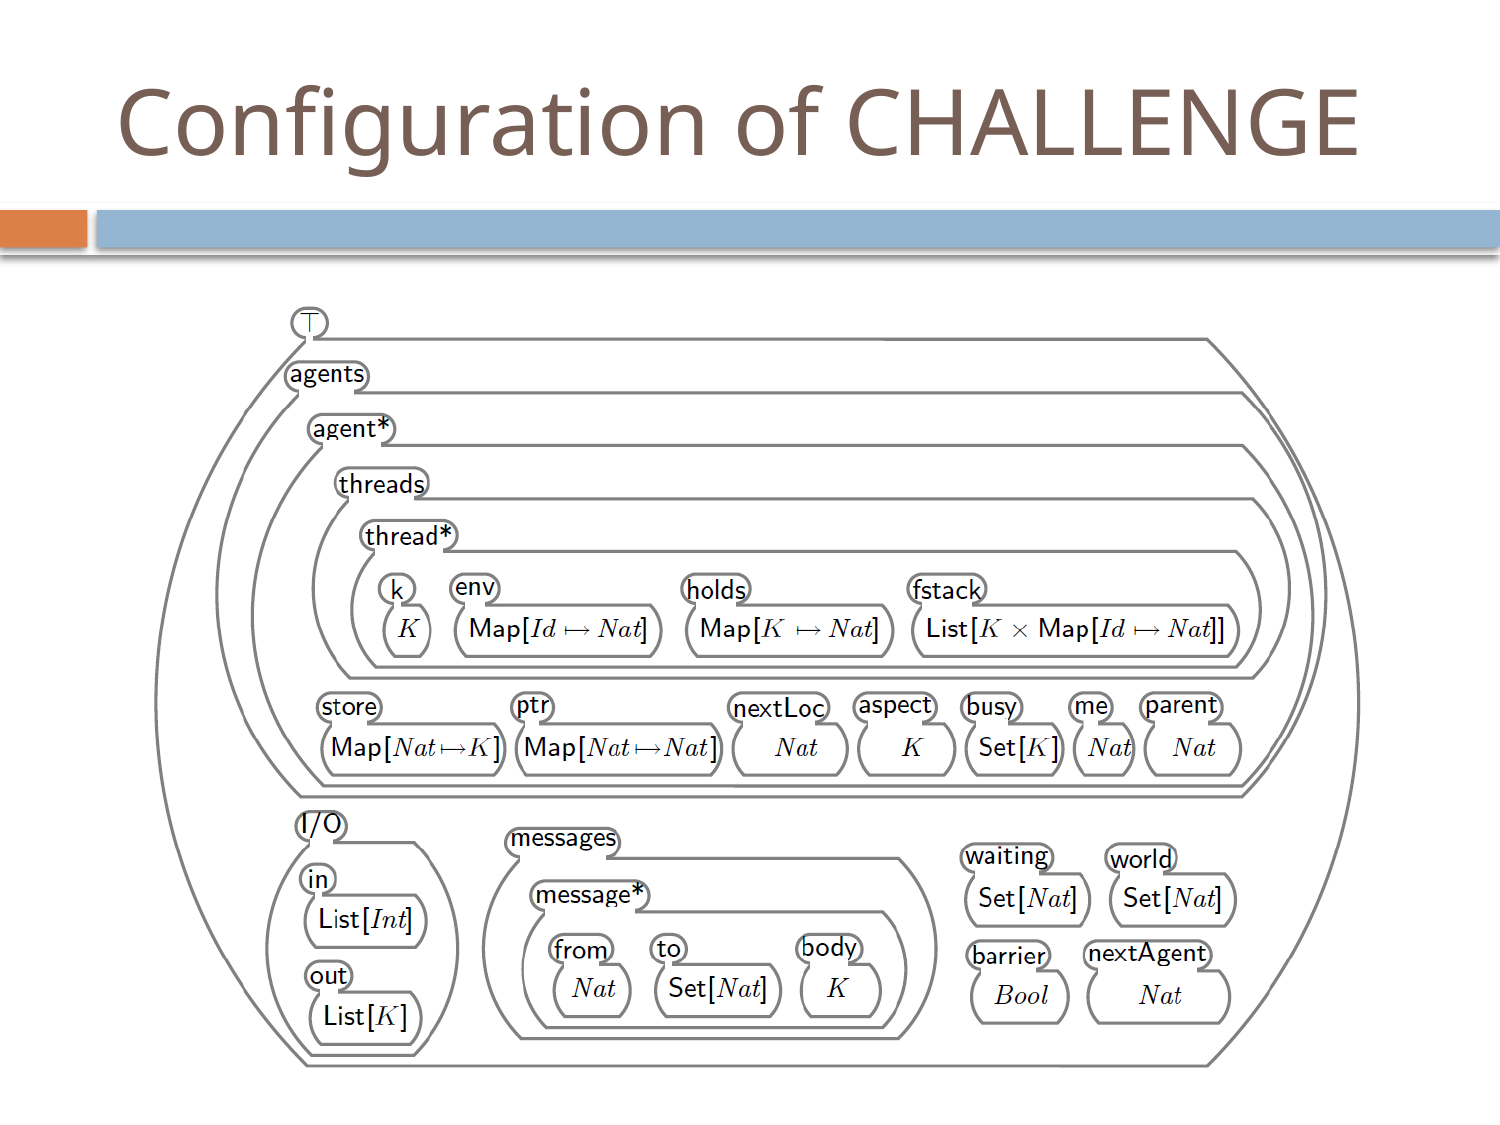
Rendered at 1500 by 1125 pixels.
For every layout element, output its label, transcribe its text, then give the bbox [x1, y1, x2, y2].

picture [149, 299, 1363, 1068]
title Configuration of CHALLENGE [100, 37, 1438, 200]
